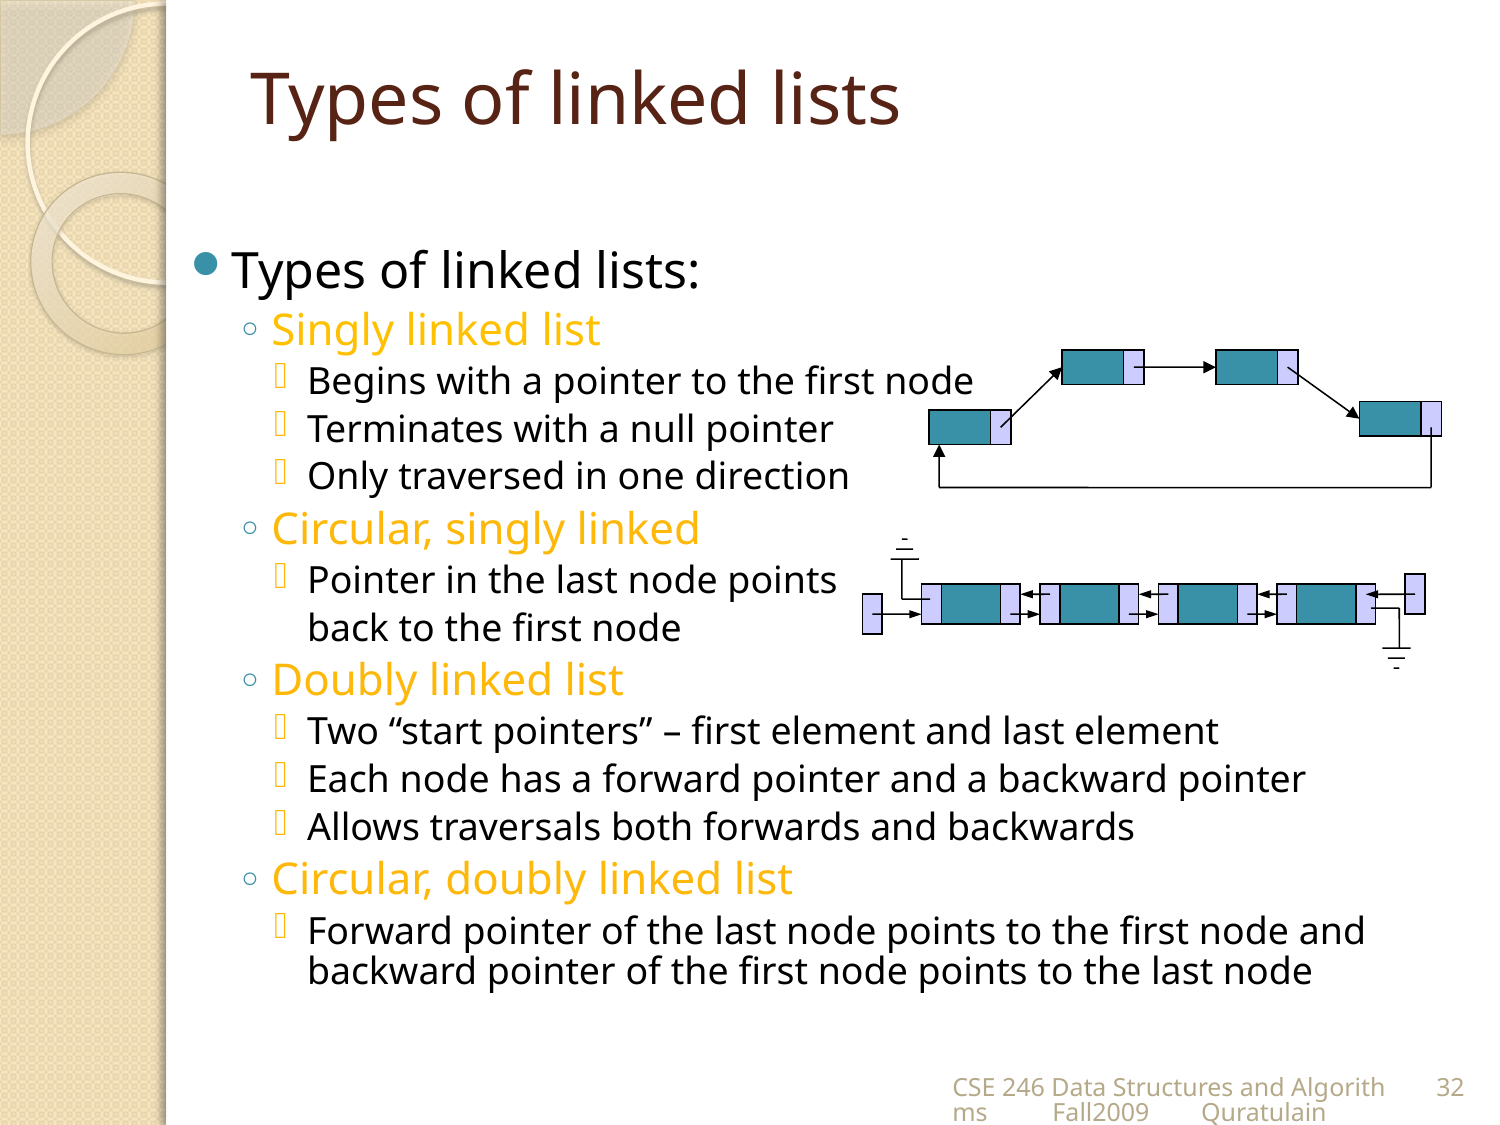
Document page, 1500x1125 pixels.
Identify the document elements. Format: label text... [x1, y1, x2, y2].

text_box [862, 538, 1426, 669]
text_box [928, 349, 1442, 488]
footer CSE 246 Data Structures and Algorithms Fall2009 Quratulain [937, 1034, 1413, 1113]
list Types of linked lists: Singly linked list Begins with a pointer to the first node Terminates with a null pointer Only traversed in one direction Circular, singly linked Pointer in the last node points back to the first node Doubly linked list Two “start pointers” – first element and last element Each node has a forward pointer and a backward pointer Allows traversals both forwards and backwards Circular, doubly linked list Forward pointer of the last node points to the first node and backward pointer of the first node points to the last node [164, 237, 1394, 1025]
title Types of linked lists [235, 45, 1466, 233]
slide_number 32 [1413, 1034, 1488, 1113]
